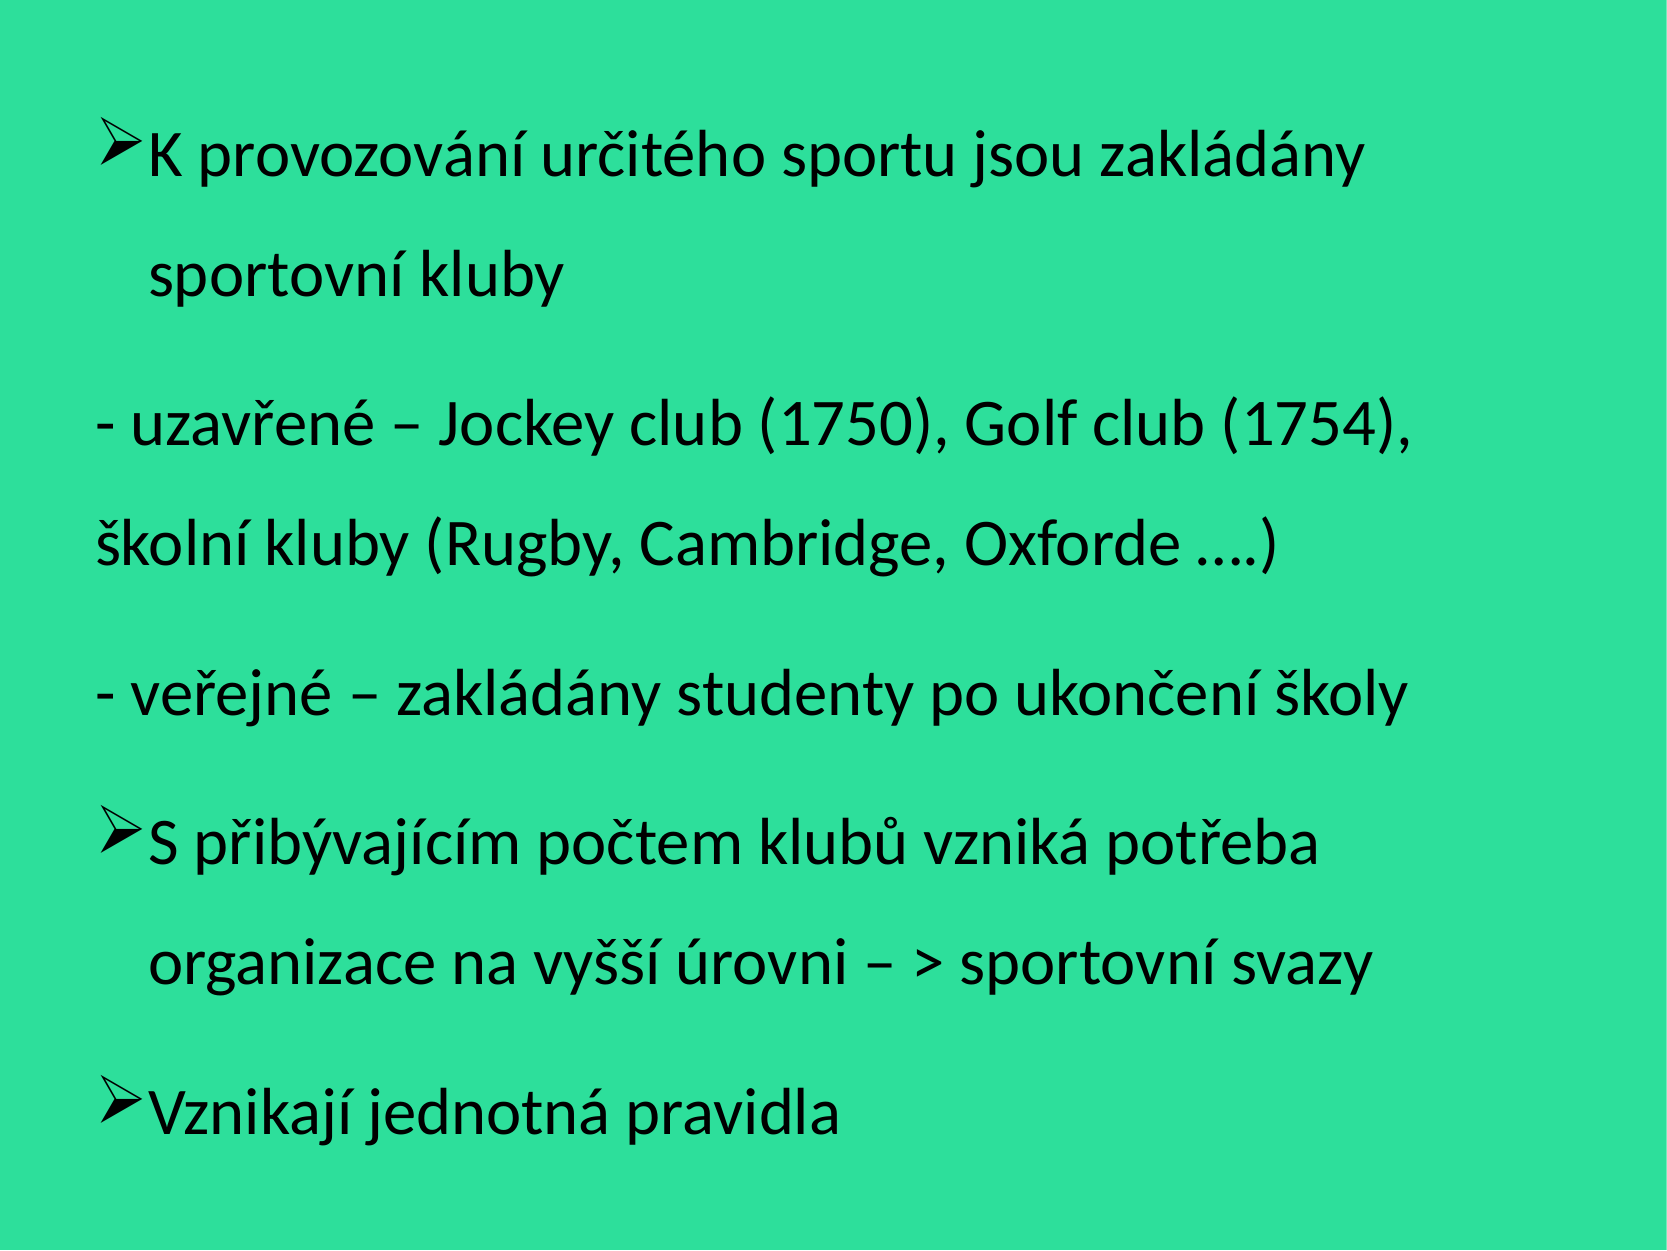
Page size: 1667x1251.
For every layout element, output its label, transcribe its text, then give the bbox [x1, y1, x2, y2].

list K provozování určitého sportu jsou zakládány sportovní kluby - uzavřené – Jockey club (1750), Golf club (1754), školní kluby (Rugby, Cambridge, Oxforde ….) - veřejné – zakládány studenty po ukončení školy S přibývajícím počtem klubů vzniká potřeba organizace na vyšší úrovni – > sportovní svazy Vznikají jednotná pravidla [77, 69, 1578, 1169]
